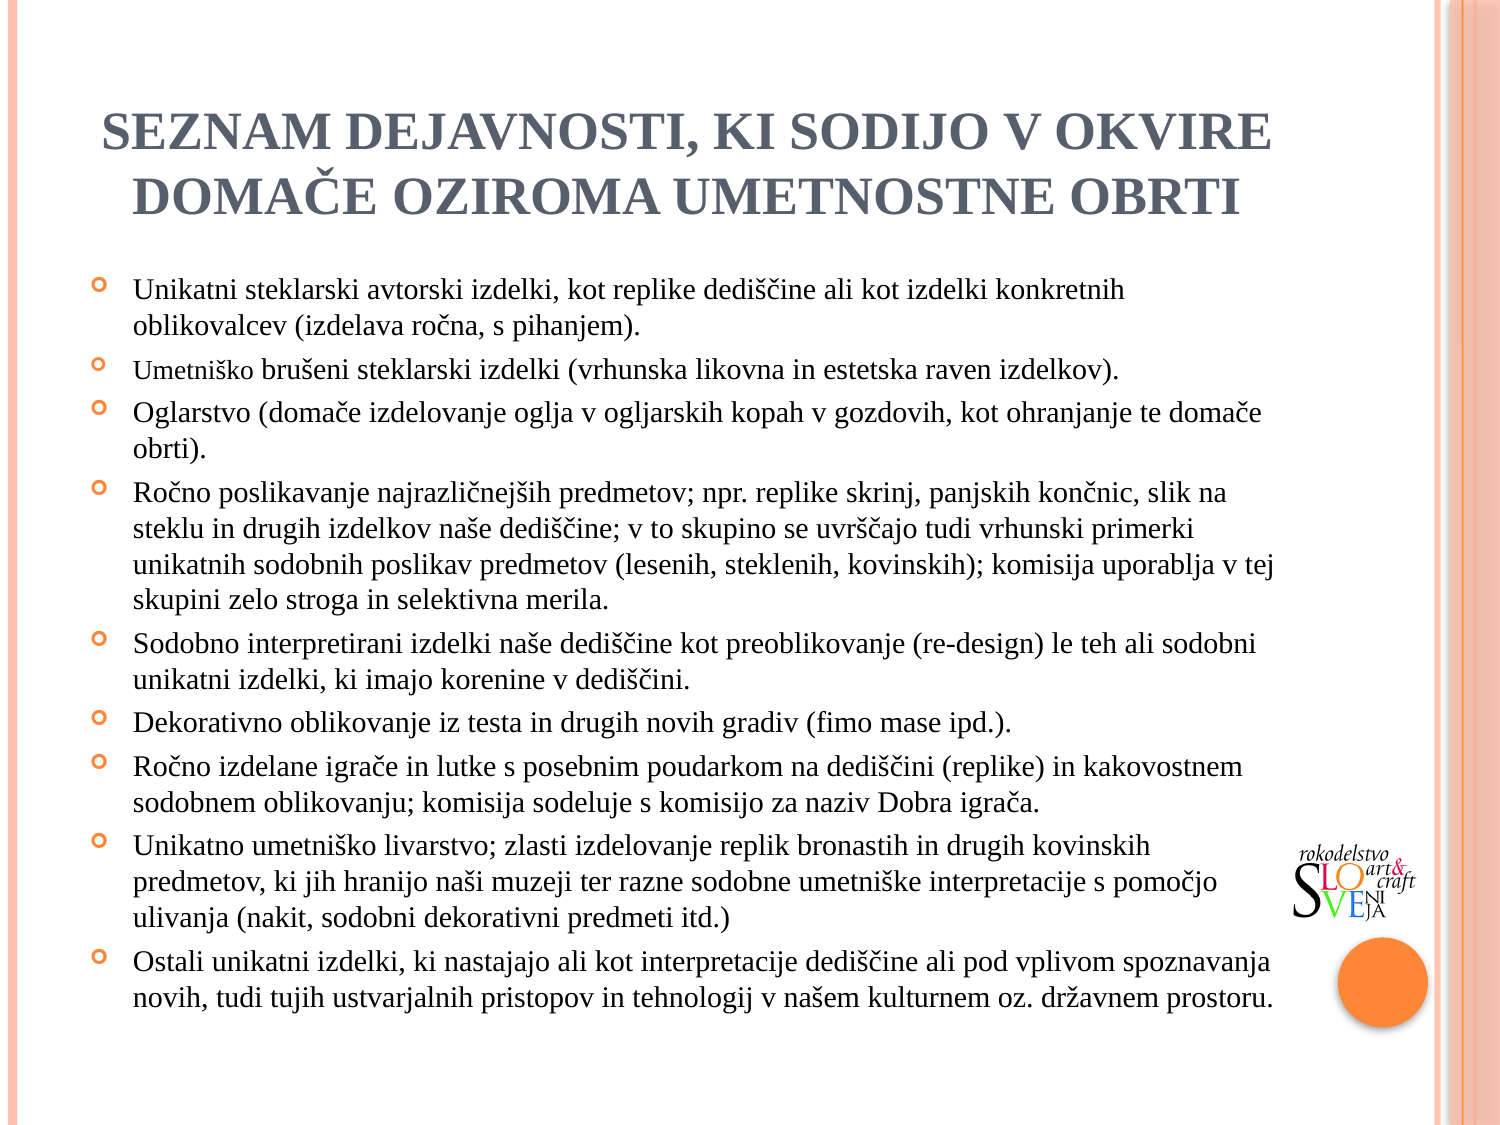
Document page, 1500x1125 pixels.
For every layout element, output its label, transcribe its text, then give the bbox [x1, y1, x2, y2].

title Seznam dejavnosti, ki sodijo v okvire domače oziroma umetnostne obrti [75, 45, 1300, 233]
list Unikatni steklarski avtorski izdelki, kot replike dediščine ali kot izdelki konkretnih oblikovalcev (izdelava ročna, s pihanjem). Umetniško brušeni steklarski izdelki (vrhunska likovna in estetska raven izdelkov). Oglarstvo (domače izdelovanje oglja v ogljarskih kopah v gozdovih, kot ohranjanje te domače obrti). Ročno poslikavanje najrazličnejših predmetov; npr. replike skrinj, panjskih končnic, slik na steklu in drugih izdelkov naše dediščine; v to skupino se uvrščajo tudi vrhunski primerki unikatnih sodobnih poslikav predmetov (lesenih, steklenih, kovinskih); komisija uporablja v tej skupini zelo stroga in selektivna merila. Sodobno interpretirani izdelki naše dediščine kot preoblikovanje (re-design) le teh ali sodobni unikatni izdelki, ki imajo korenine v dediščini. Dekorativno oblikovanje iz testa in drugih novih gradiv (fimo mase ipd.). Ročno izdelane igrače in lutke s posebnim poudarkom na dediščini (replike) in kakovostnem sodobnem oblikovanju; komisija sodeluje s komisijo za naziv Dobra igrača. Unikatno umetniško livarstvo; zlasti izdelovanje replik bronastih in drugih kovinskih predmetov, ki jih hranijo naši muzeji ter razne sodobne umetniške interpretacije s pomočjo ulivanja (nakit, sodobni dekorativni predmeti itd.) Ostali unikatni izdelki, ki nastajajo ali kot interpretacije dediščine ali pod vplivom spoznavanja novih, tudi tujih ustvarjalnih pristopov in tehnologij v našem kulturnem oz. državnem prostoru. [75, 262, 1300, 1062]
picture [1280, 833, 1428, 930]
